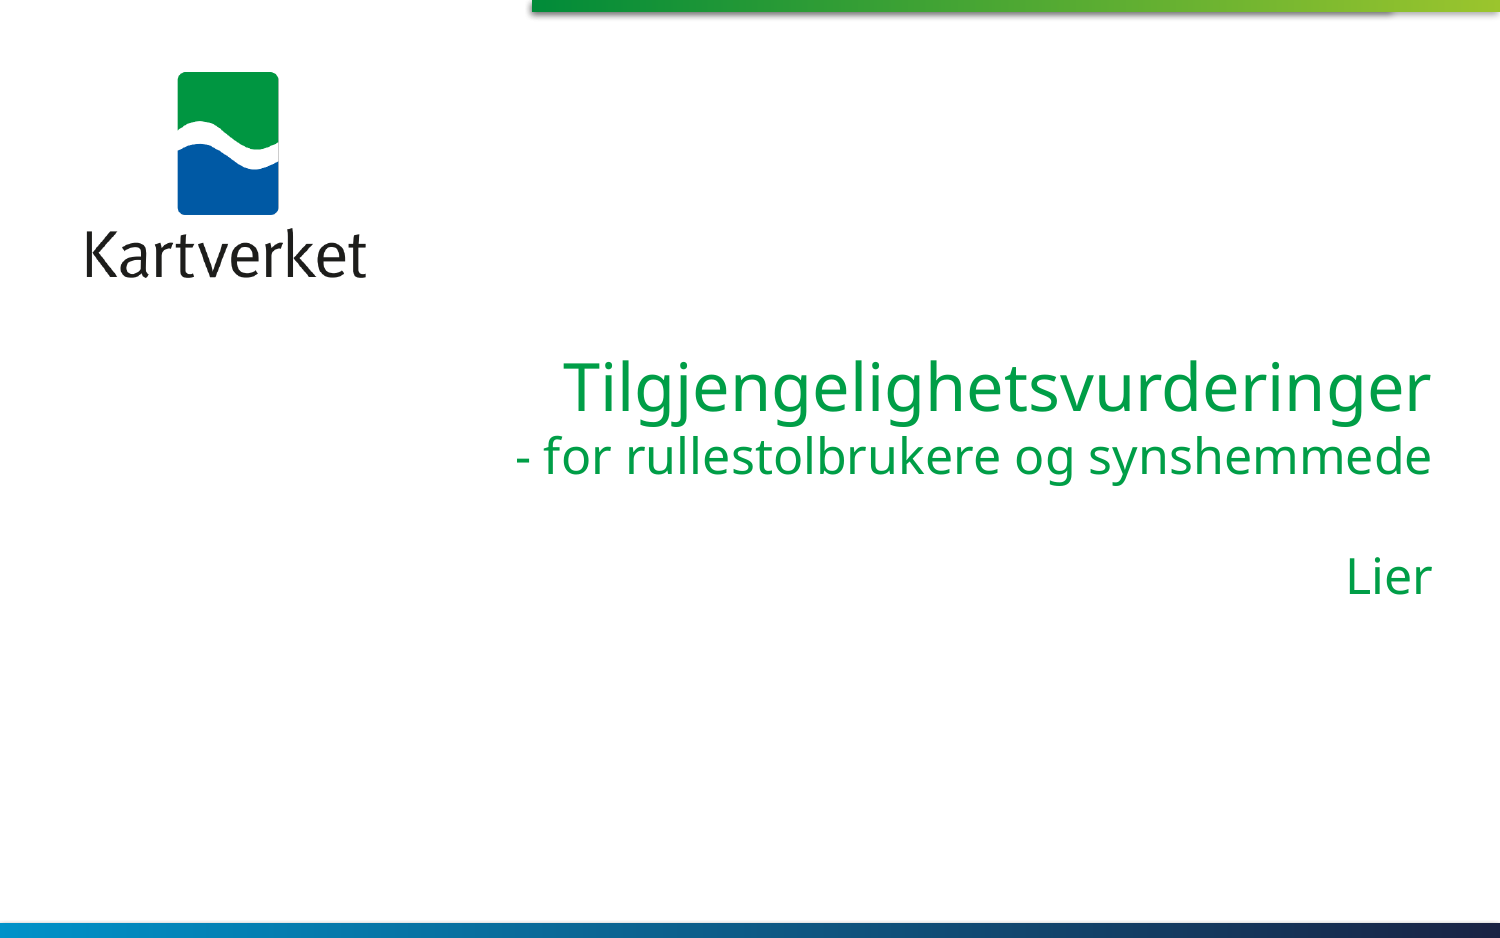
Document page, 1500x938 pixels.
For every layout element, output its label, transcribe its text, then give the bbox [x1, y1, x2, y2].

text_box Tilgjengelighetsvurderinger - for rullestolbrukere og synshemmede Lier [66, 337, 1449, 613]
